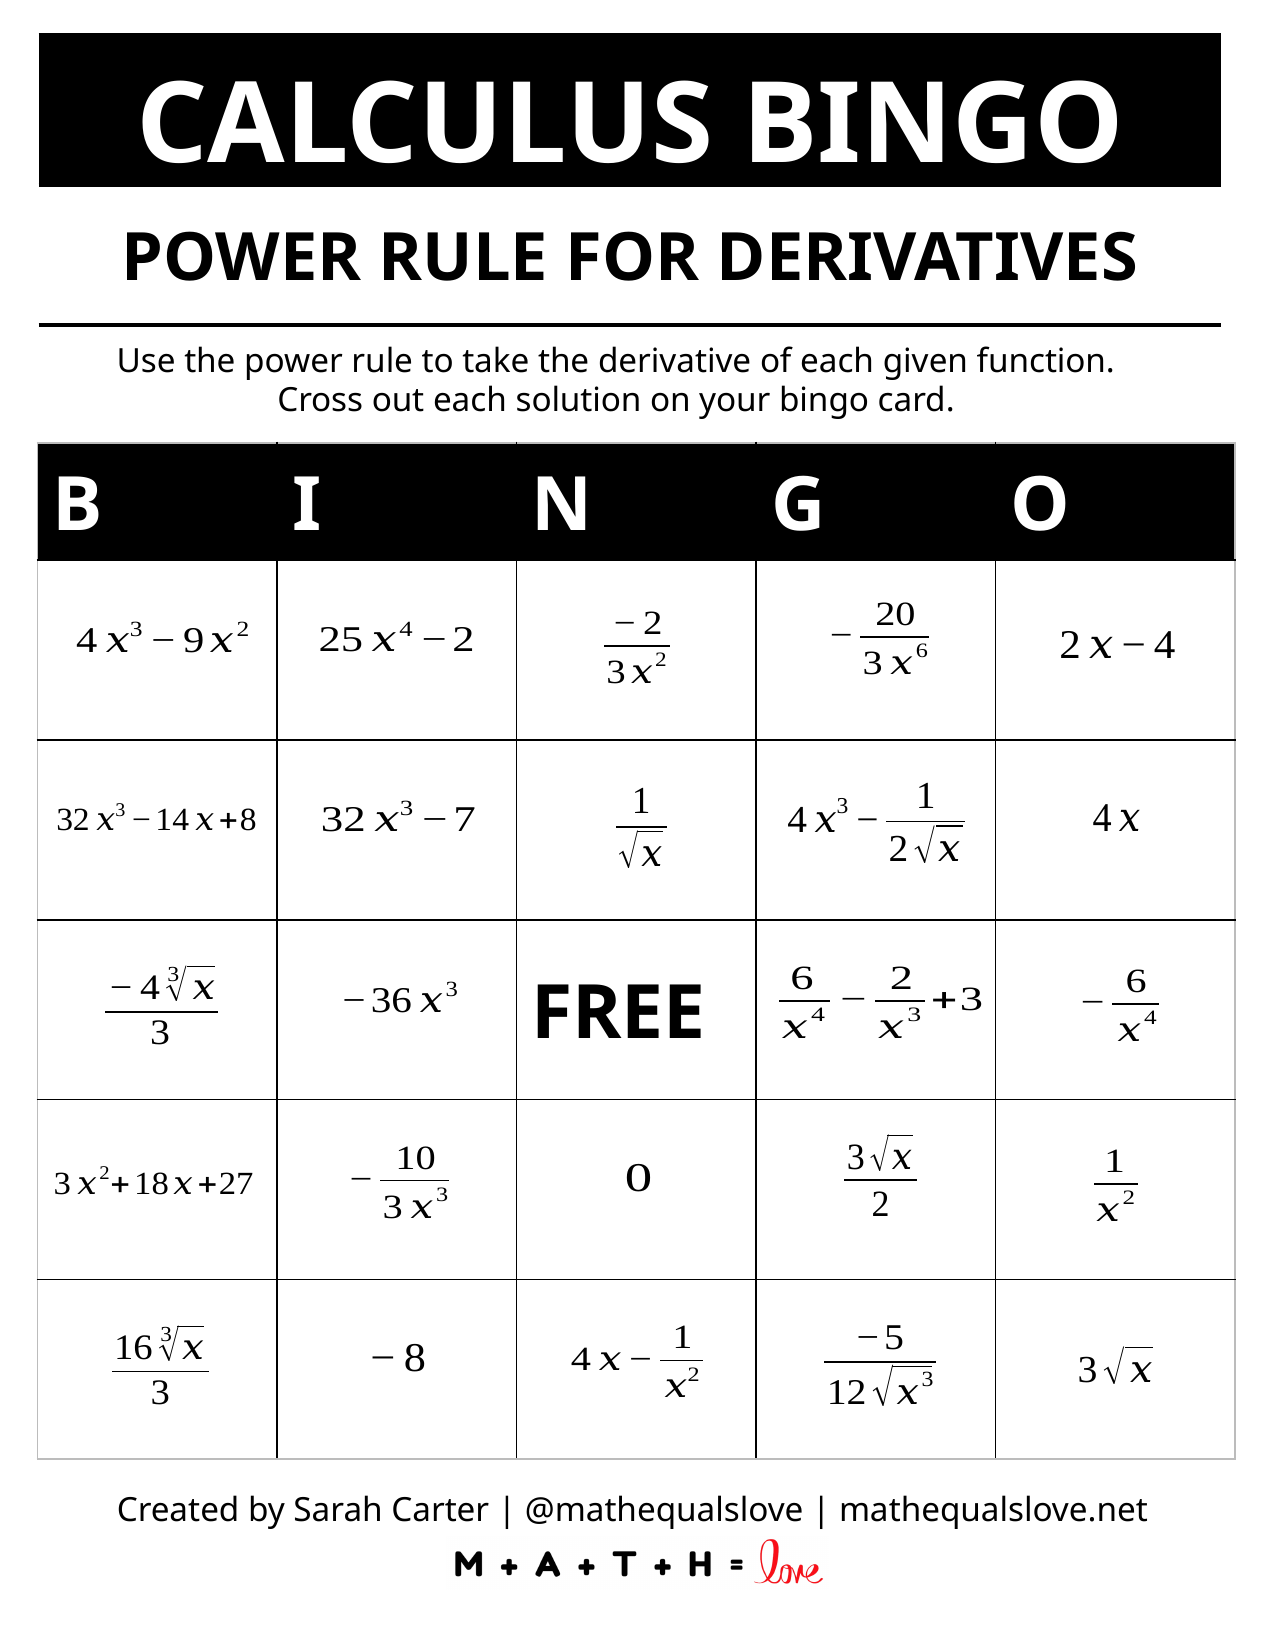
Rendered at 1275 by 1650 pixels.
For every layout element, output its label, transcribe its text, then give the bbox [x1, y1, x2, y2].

table_cell [278, 741, 516, 919]
table_cell [517, 561, 755, 739]
table_cell [996, 741, 1234, 919]
table_cell [278, 1280, 516, 1458]
table_cell [996, 1280, 1234, 1458]
table_cell [517, 1280, 755, 1458]
table_cell [996, 1100, 1234, 1279]
table_cell [38, 561, 276, 739]
table_header N [517, 444, 755, 559]
table_cell [757, 1100, 995, 1279]
table_cell [278, 921, 516, 1099]
table_cell [757, 741, 995, 919]
table_cell [996, 561, 1234, 739]
text_box Use the power rule to take the derivative of each given function. Cross out each solution on your bingo card. [28, 331, 1214, 426]
table_cell [517, 1100, 755, 1279]
table_header G [757, 444, 995, 559]
table_cell [757, 921, 995, 1099]
table_cell [38, 921, 276, 1099]
table_cell POWER RULE FOR DERIVATIVES [39, 187, 1221, 323]
table_header CALCULUS BINGO [39, 36, 1221, 183]
table_cell FREE [517, 921, 755, 1099]
table_cell [278, 1100, 516, 1279]
picture [446, 1536, 829, 1590]
table_cell [757, 1280, 995, 1458]
table_cell [38, 1100, 276, 1279]
table_cell [278, 561, 516, 739]
table_cell [38, 1280, 276, 1458]
table_cell [517, 741, 755, 919]
table_header O [996, 444, 1234, 559]
table_cell [38, 741, 276, 919]
text_box Created by Sarah Carter | @mathequalslove | mathequalslove.net [53, 1481, 1222, 1536]
table_cell [757, 561, 995, 739]
table_header I [278, 444, 516, 559]
table_cell [996, 921, 1234, 1099]
table_header B [38, 444, 276, 559]
